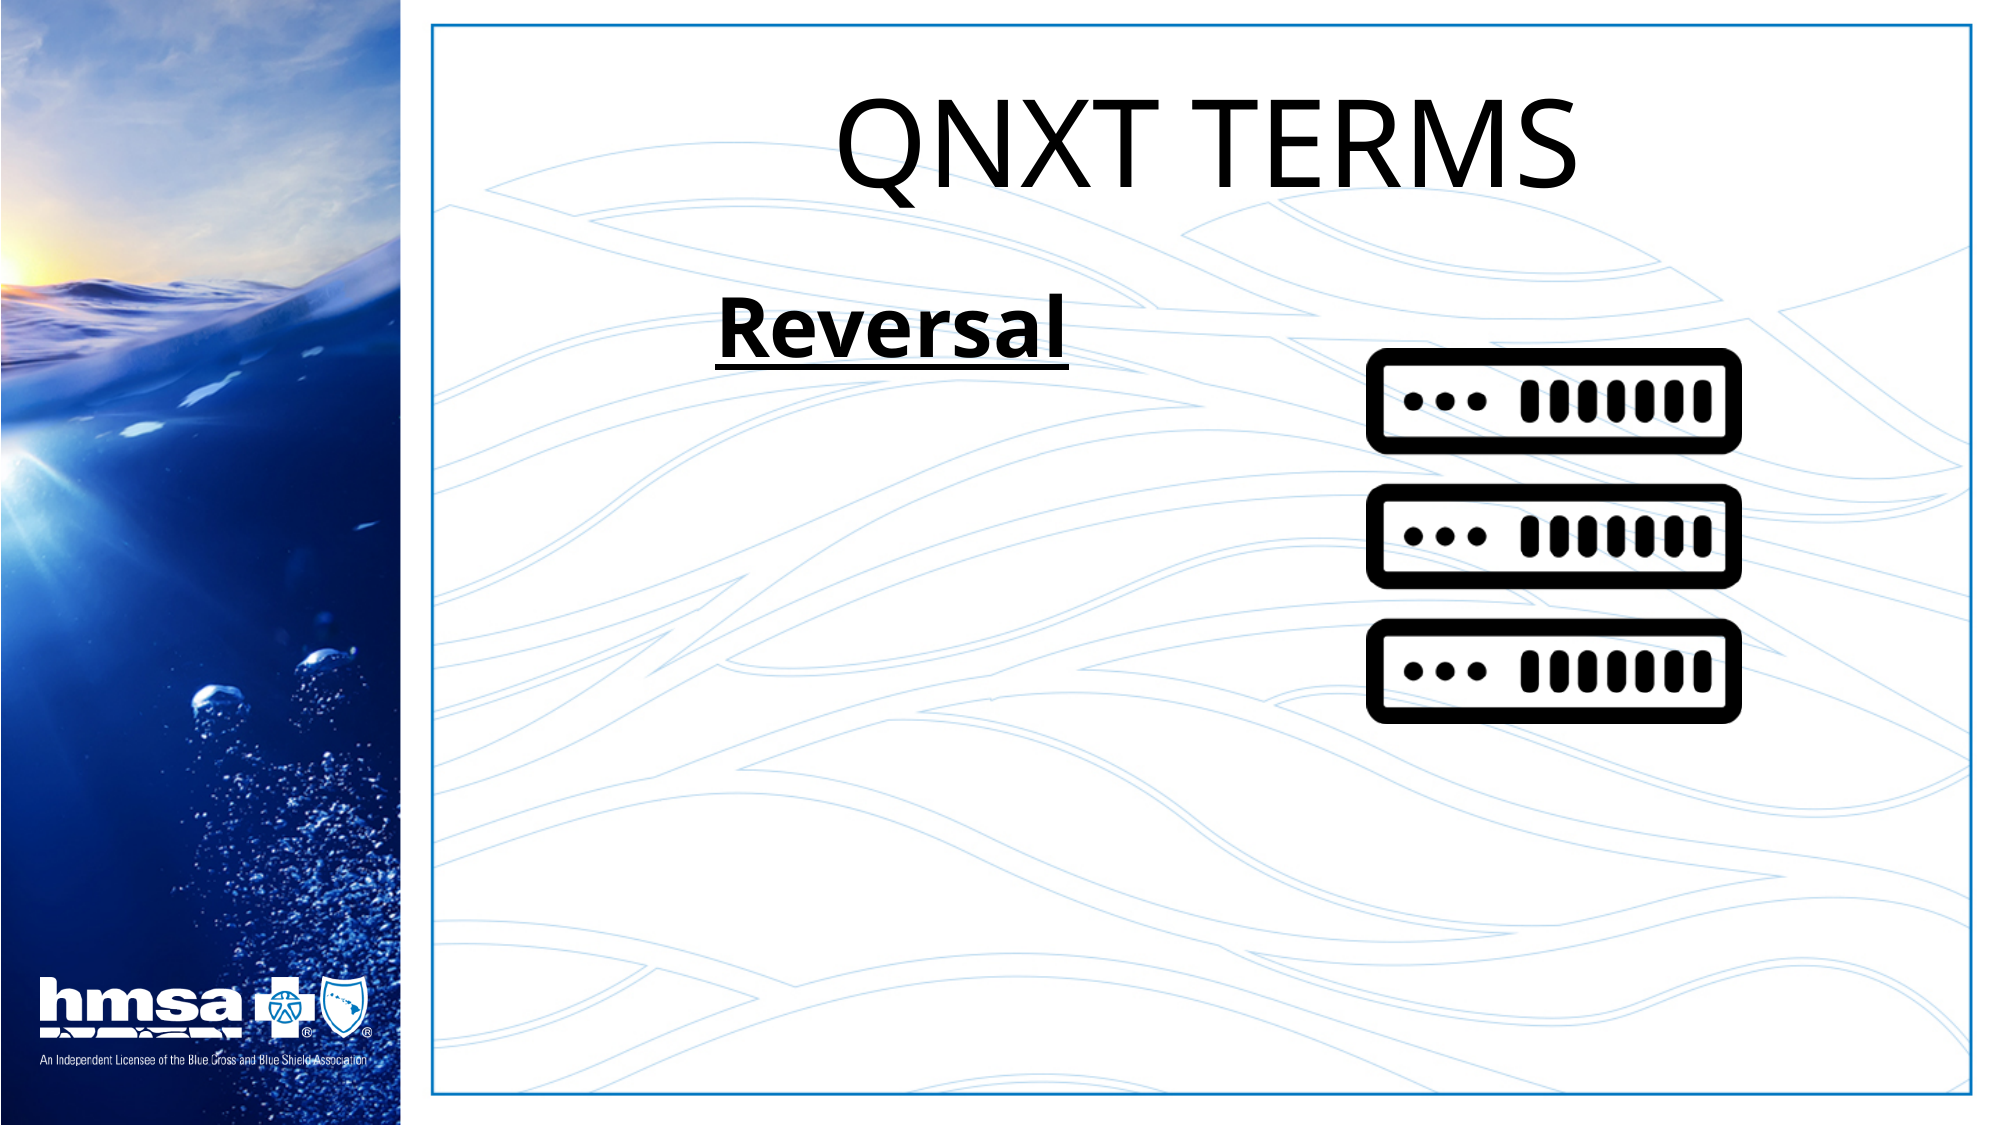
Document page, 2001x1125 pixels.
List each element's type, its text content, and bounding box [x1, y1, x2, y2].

title QNXT TERMS [476, 45, 1939, 233]
list Reversal [554, 266, 1230, 430]
picture [1, 0, 1999, 1125]
